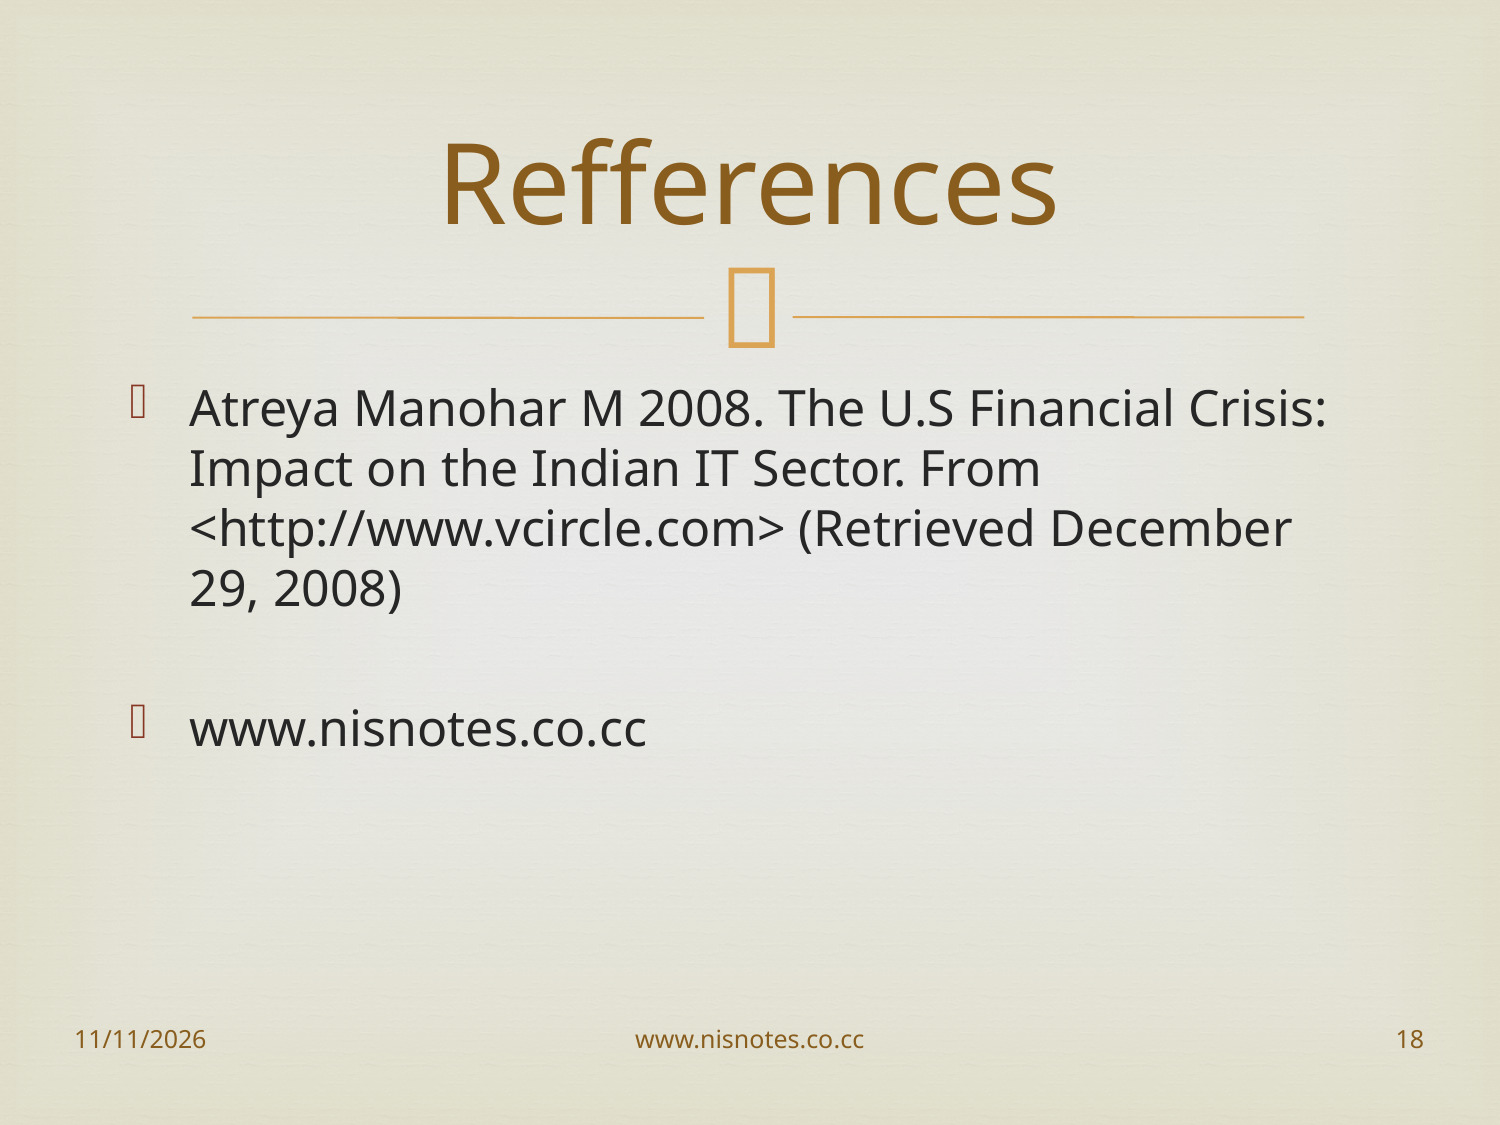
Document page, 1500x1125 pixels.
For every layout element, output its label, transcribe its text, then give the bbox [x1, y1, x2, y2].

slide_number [59, 1010, 410, 1071]
list Atreya Manohar M 2008. The U.S Financial Crisis: Impact on the Indian IT Sector. From <http://www.vcircle.com> (Retrieved December 29, 2008) www.nisnotes.co.cc [114, 368, 1386, 1005]
title Refferences [112, 93, 1386, 267]
slide_number 18 [1089, 1010, 1440, 1071]
footer www.nisnotes.co.cc [512, 1010, 988, 1071]
